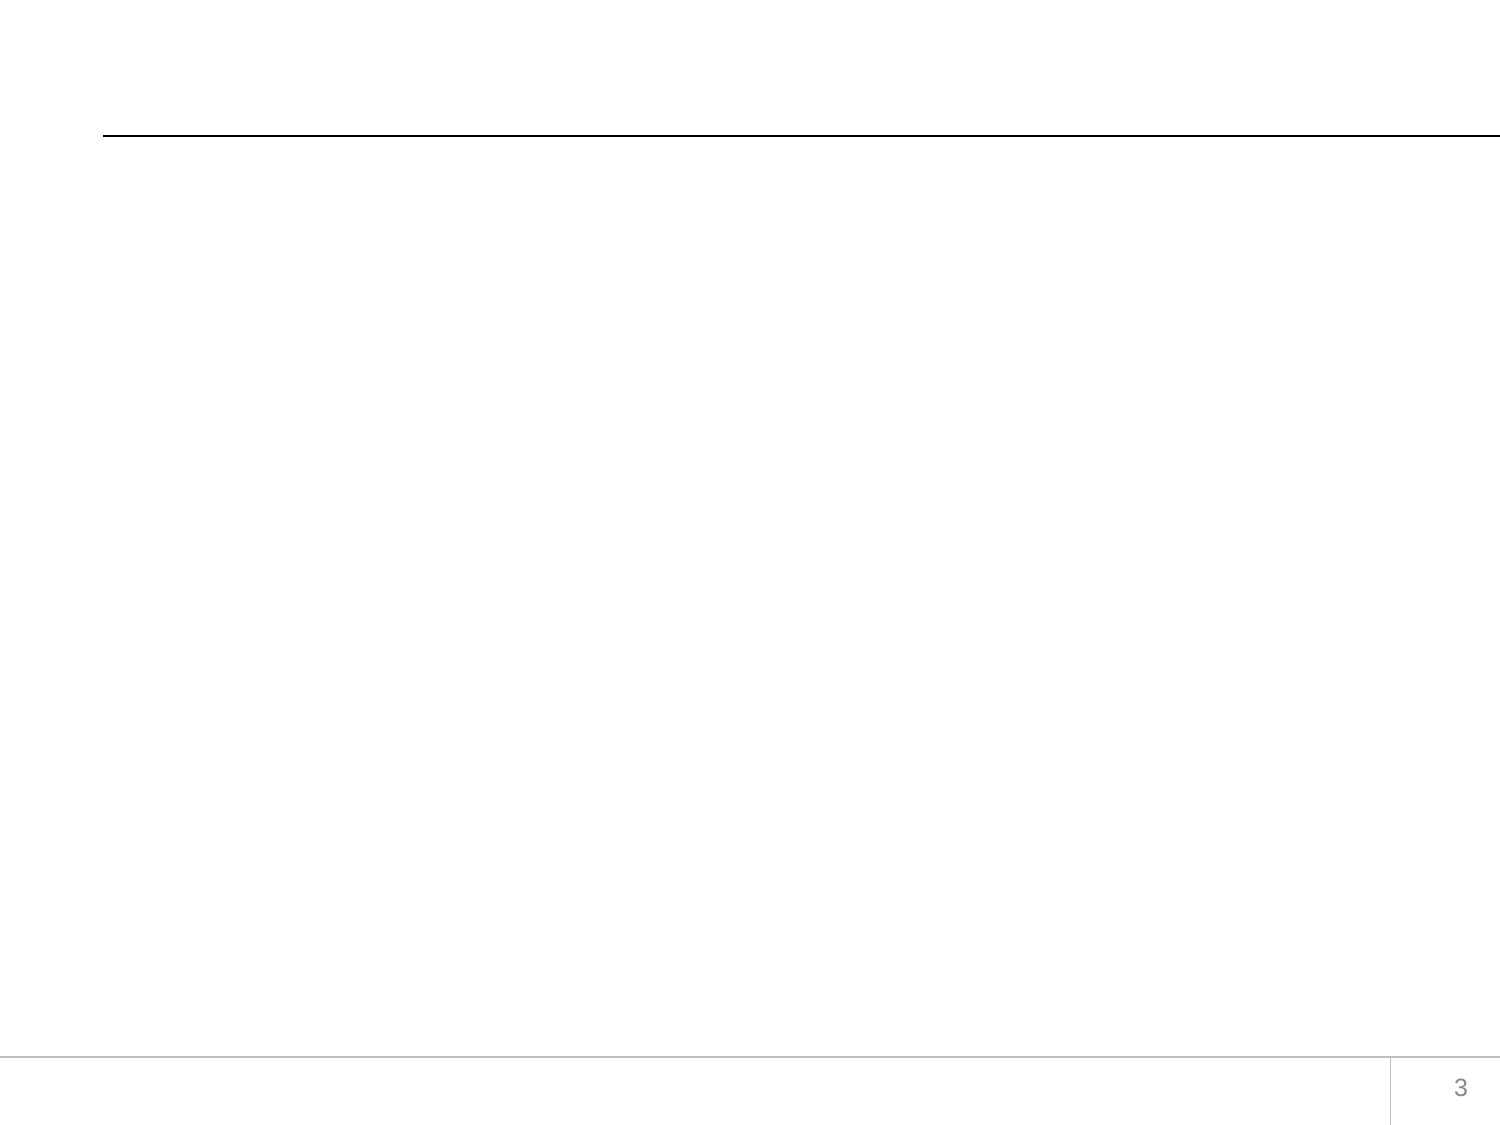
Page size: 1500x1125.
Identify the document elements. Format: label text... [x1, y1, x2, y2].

slide_number 2 [1391, 1056, 1484, 1117]
